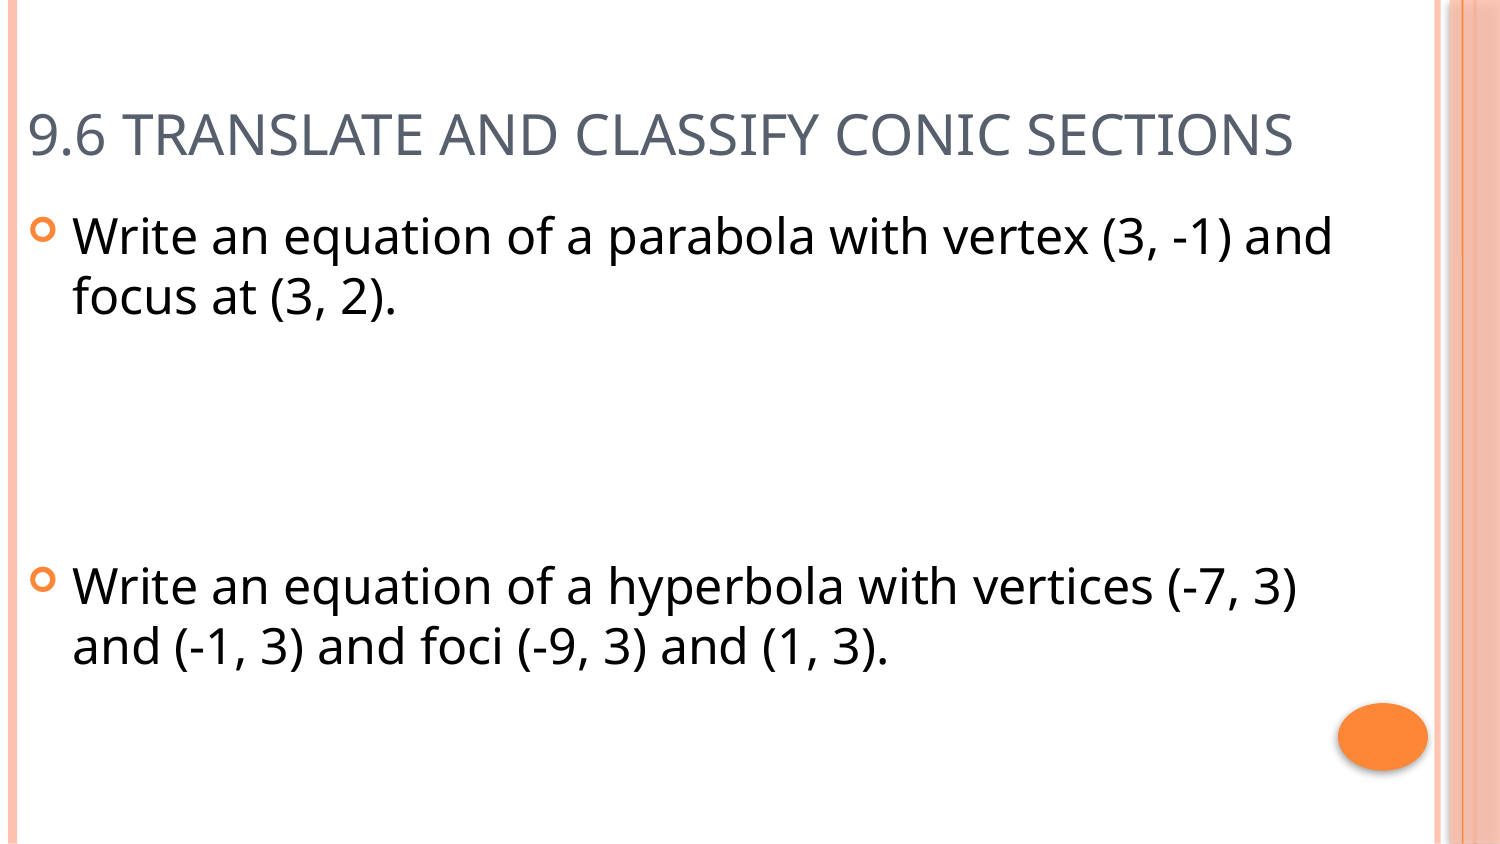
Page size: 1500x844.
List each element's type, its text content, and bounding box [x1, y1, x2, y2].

title 9.6 Translate and Classify Conic Sections [12, 33, 1375, 175]
list Write an equation of a parabola with vertex (3, -1) and focus at (3, 2). Write an equation of a hyperbola with vertices (-7, 3) and (-1, 3) and foci (-9, 3) and (1, 3). [12, 196, 1375, 797]
